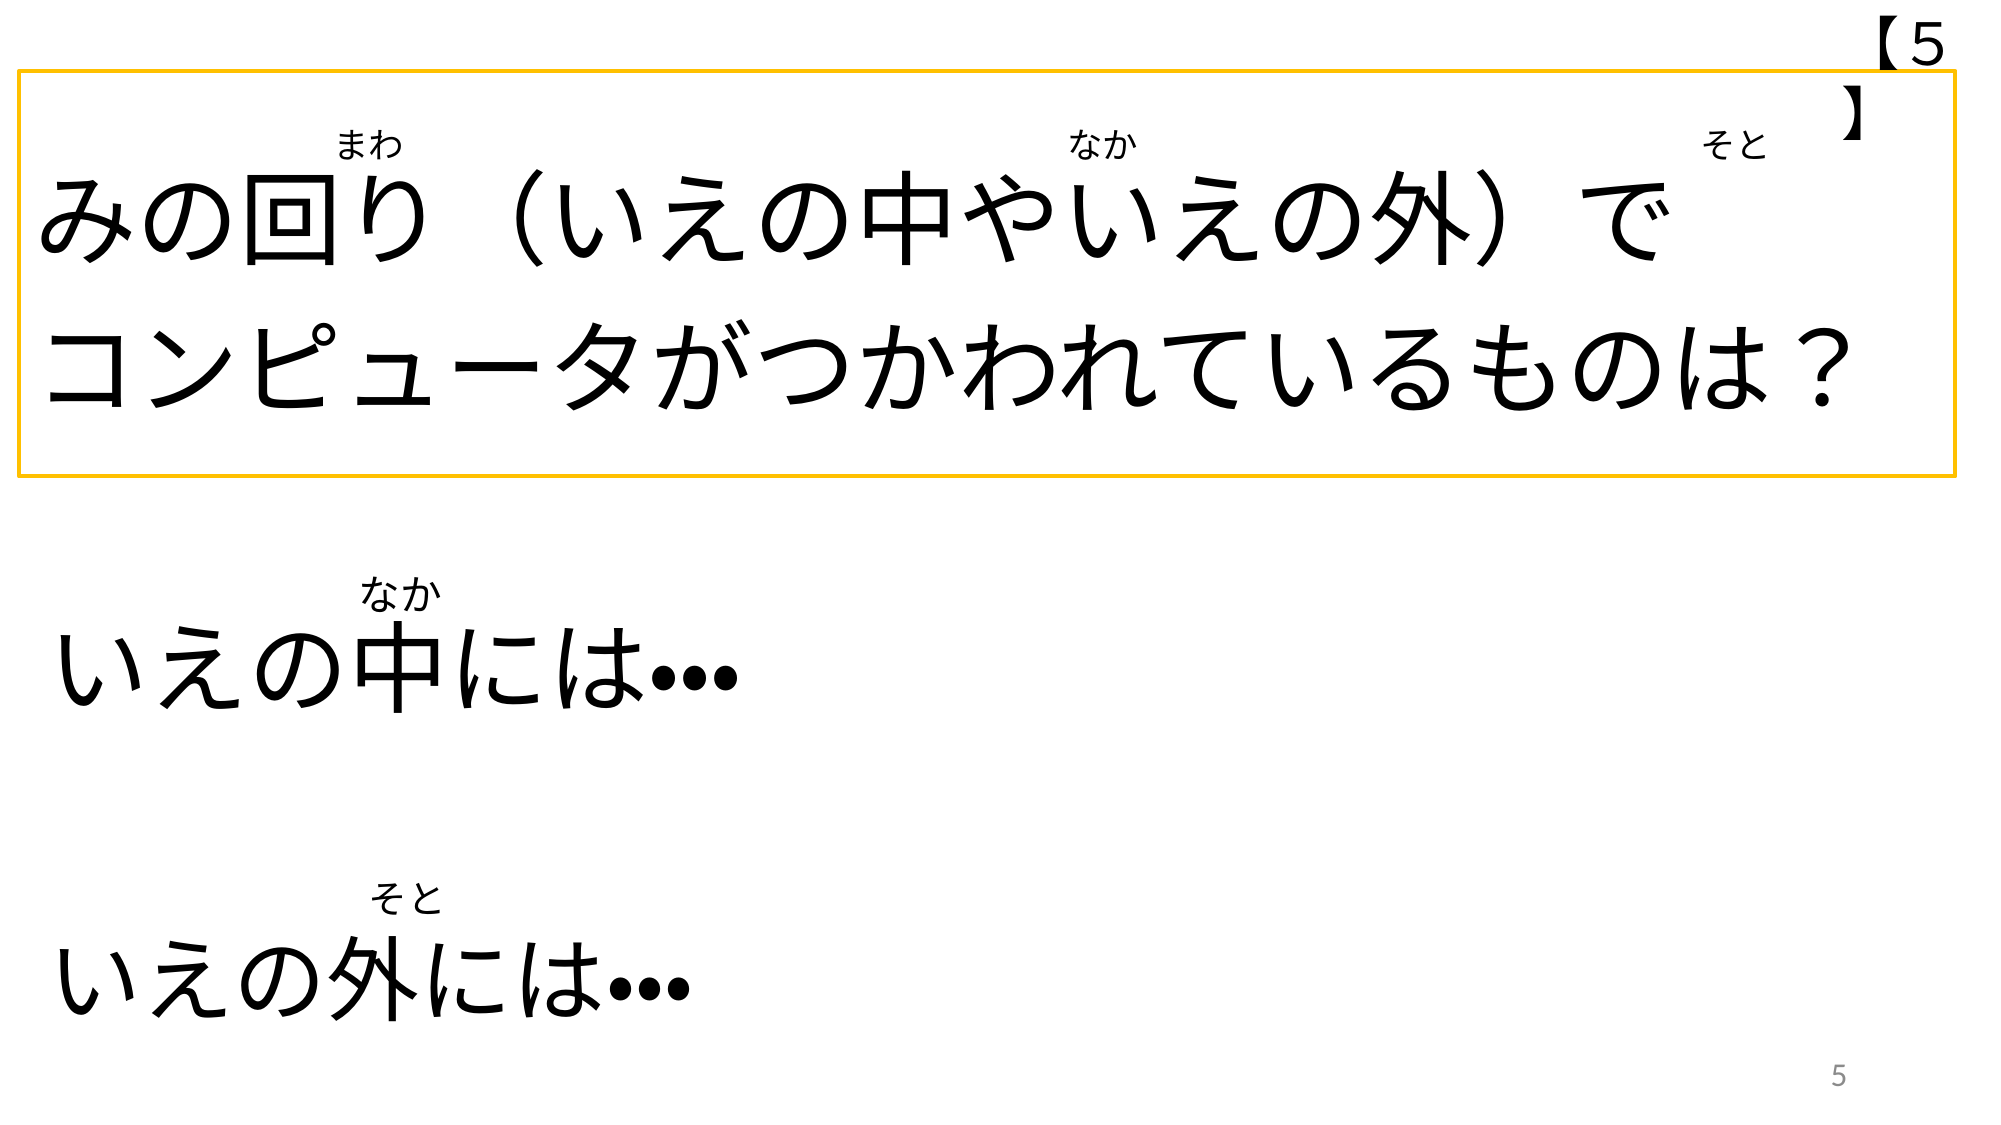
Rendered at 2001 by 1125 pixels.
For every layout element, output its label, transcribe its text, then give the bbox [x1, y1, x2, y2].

text_box そと いえの外には・・・ [33, 825, 1759, 1043]
text_box 【５】 [1827, 0, 1998, 155]
slide_number 5 [1412, 1042, 1863, 1103]
text_box まわ なか そと みの回り（いえの中やいえの外）で コンピュータがつかわれているものは？ [19, 70, 1956, 477]
title なか いえの中には・・・ [33, 542, 1759, 760]
